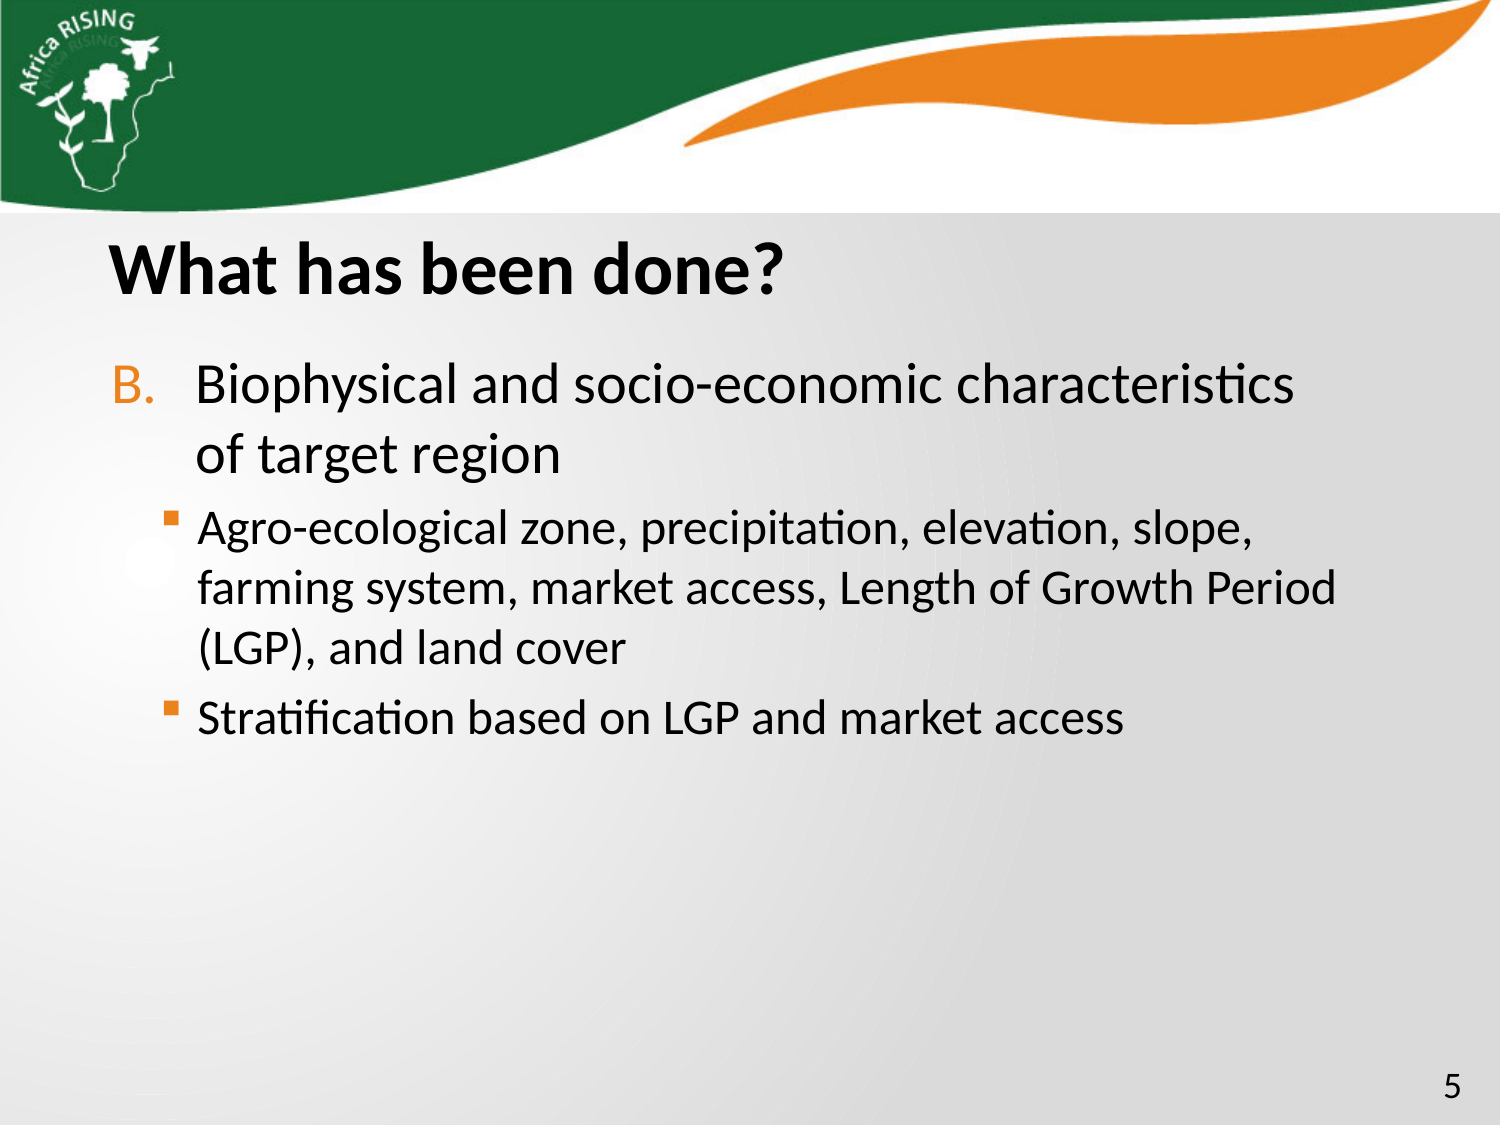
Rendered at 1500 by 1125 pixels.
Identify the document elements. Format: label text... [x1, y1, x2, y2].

picture [0, 0, 1500, 213]
slide_number 5 [1424, 1049, 1500, 1116]
list Biophysical and socio-economic characteristics of target region Agro-ecological zone, precipitation, elevation, slope, farming system, market access, Length of Growth Period (LGP), and land cover Stratification based on LGP and market access [77, 337, 1353, 1000]
text_box What has been done? [75, 212, 1325, 313]
